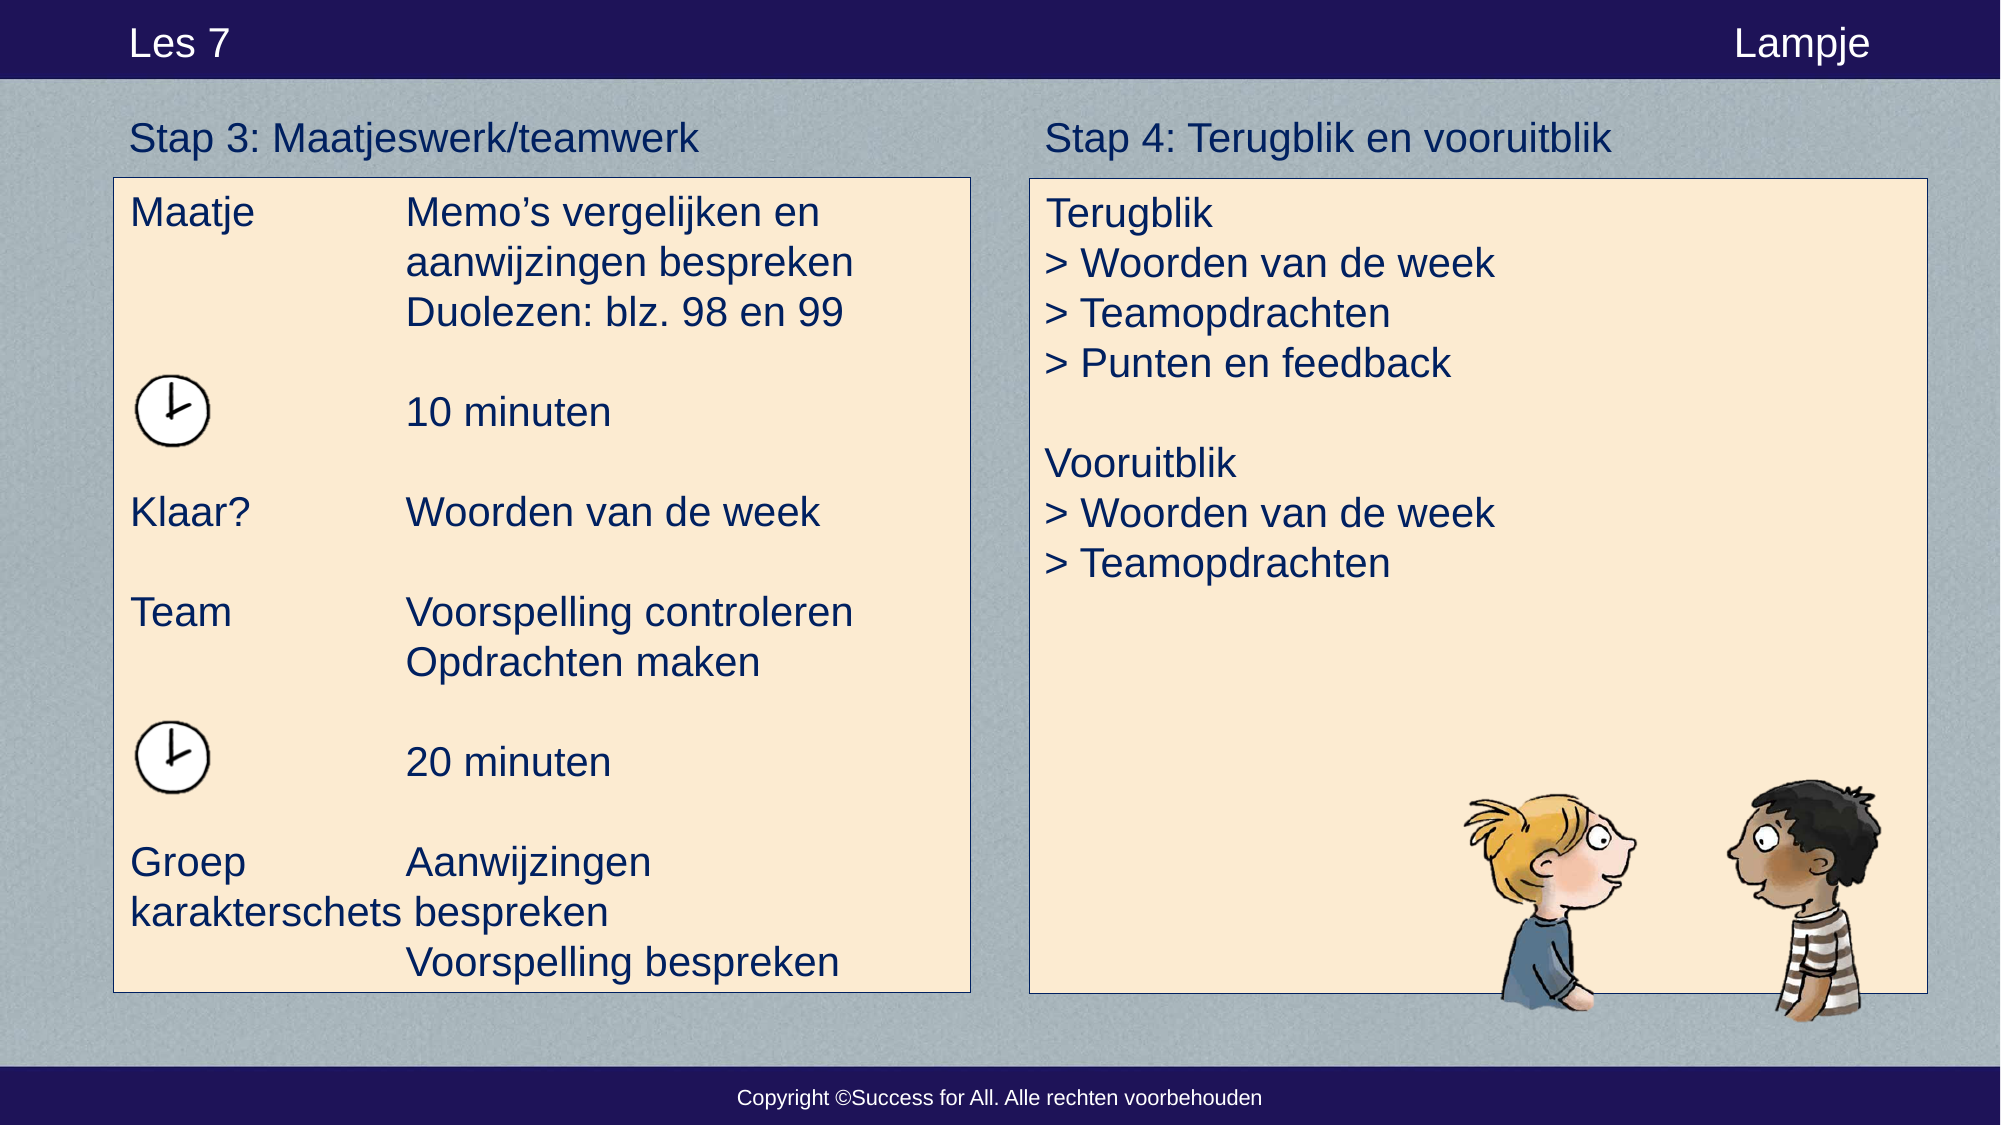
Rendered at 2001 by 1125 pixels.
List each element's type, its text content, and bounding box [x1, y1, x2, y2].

picture [0, 0, 2001, 1125]
text_box Maatje Memo’s vergelijken en aanwijzingen bespreken Duolezen: blz. 98 en 99 10 minuten Klaar? Woorden van de week Team Voorspelling controleren Opdrachten maken 20 minuten Groep Aanwijzingen karakterschets bespreken Voorspelling bespreken [113, 177, 971, 993]
text_box Copyright ©Success for All. Alle rechten voorbehouden [0, 1076, 2000, 1125]
text_box Terugblik > Woorden van de week > Teamopdrachten > Punten en feedback Vooruitblik > Woorden van de week > Teamopdrachten [1029, 178, 1928, 994]
text_box Stap 3: Maatjeswerk/teamwerk [114, 103, 907, 169]
text_box Les 7 [114, 8, 354, 73]
text_box Stap 4: Terugblik en vooruitblik [1029, 103, 1822, 169]
text_box Lampje [999, 8, 1886, 73]
